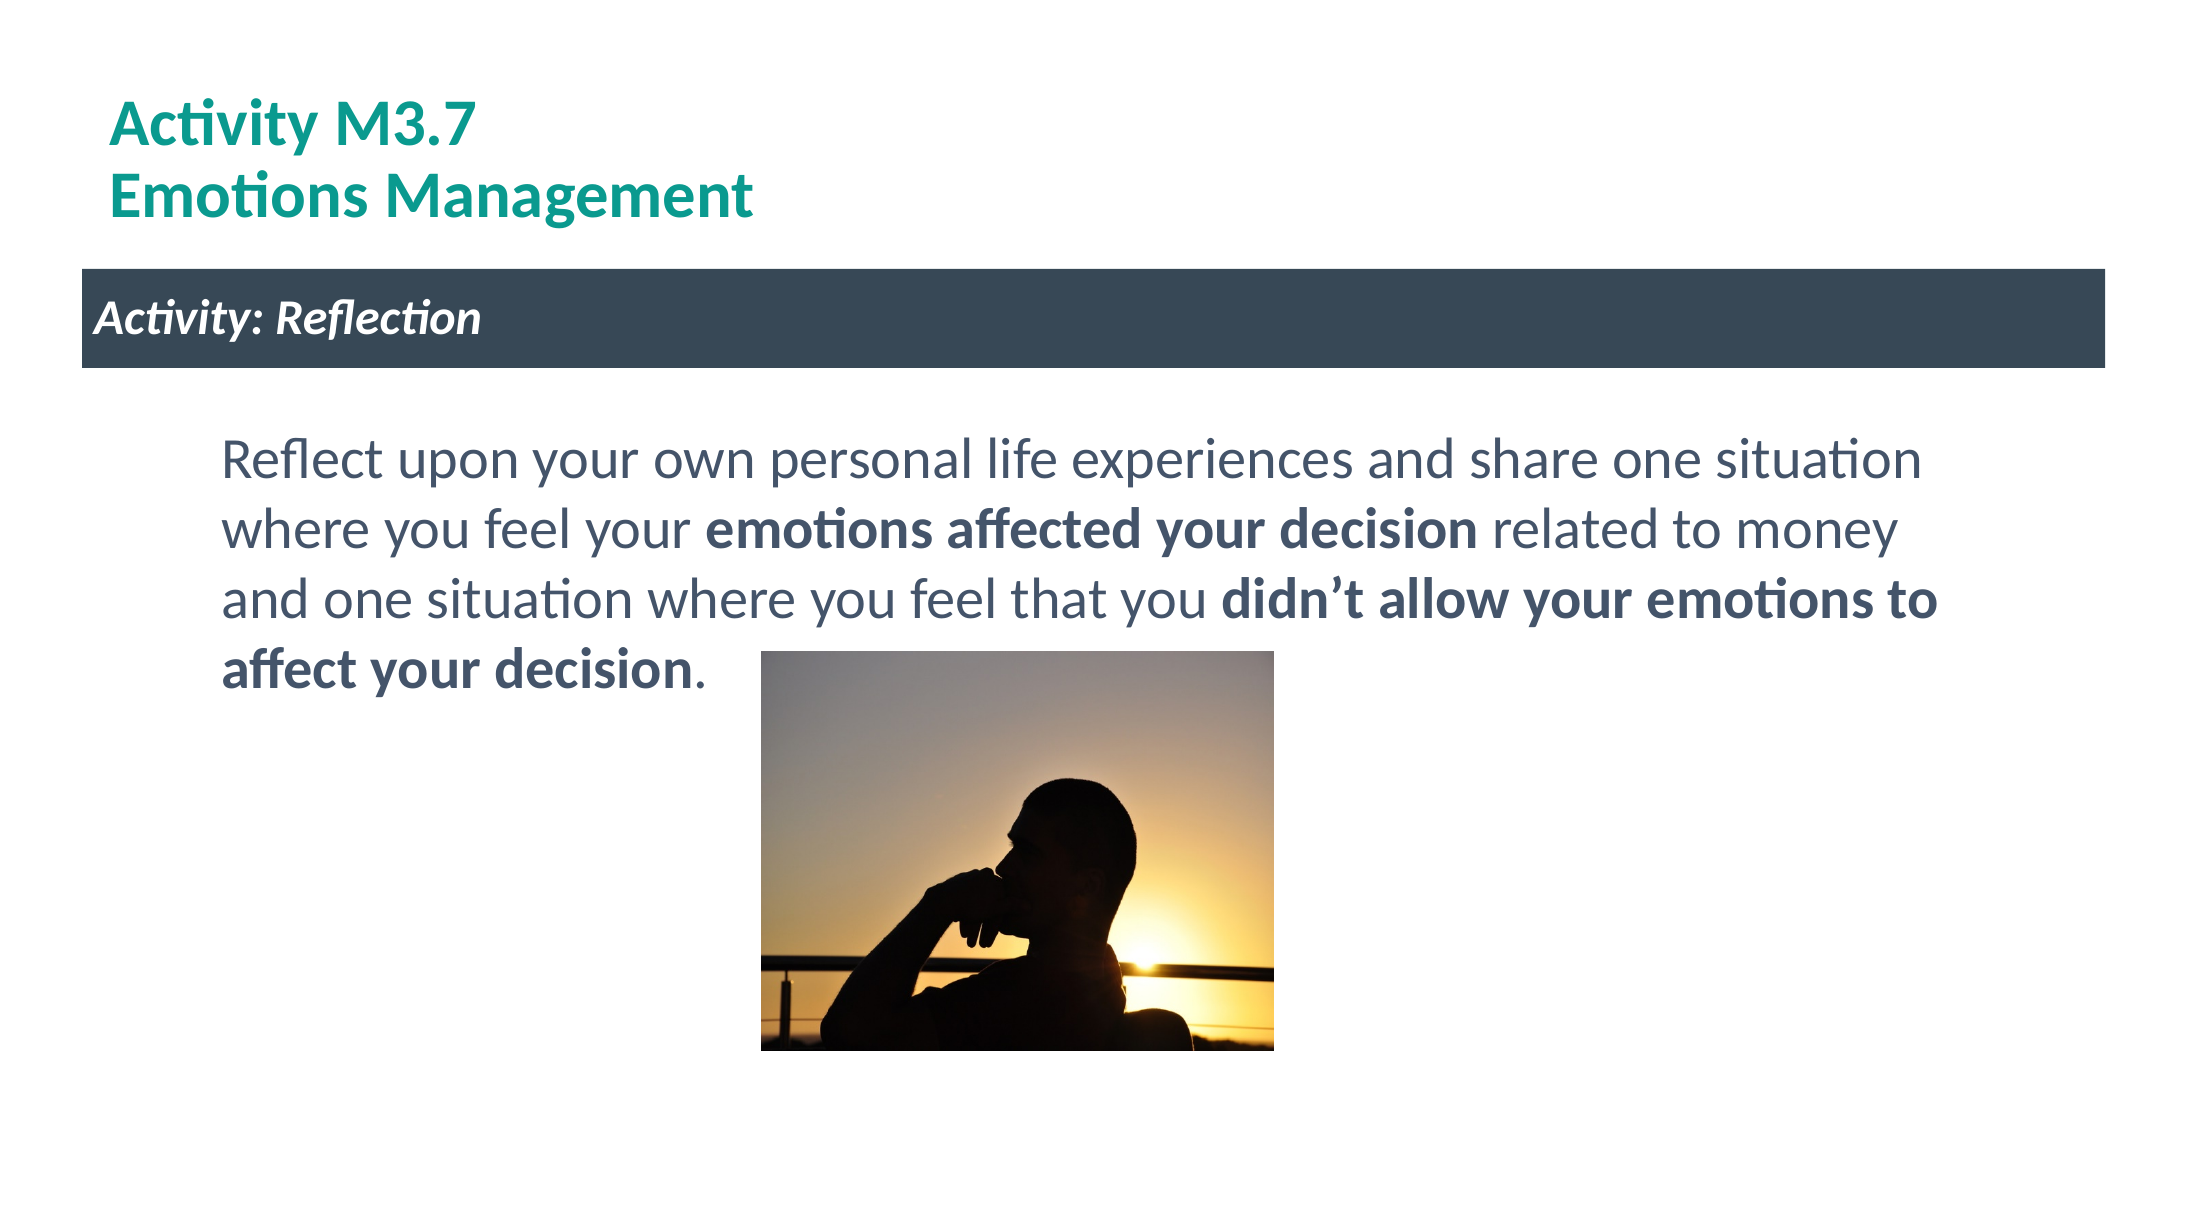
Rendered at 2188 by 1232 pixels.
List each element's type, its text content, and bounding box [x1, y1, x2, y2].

title Activity M3.7 Emotions Management [82, 70, 2106, 250]
list Reflect upon your own personal life experiences and share one situation where you feel your emotions affected your decision related to money and one situation where you feel that you didn’t allow your emotions to affect your decision. [209, 412, 1989, 792]
list Activity: Reflection [82, 268, 2106, 368]
picture [761, 651, 1274, 1051]
